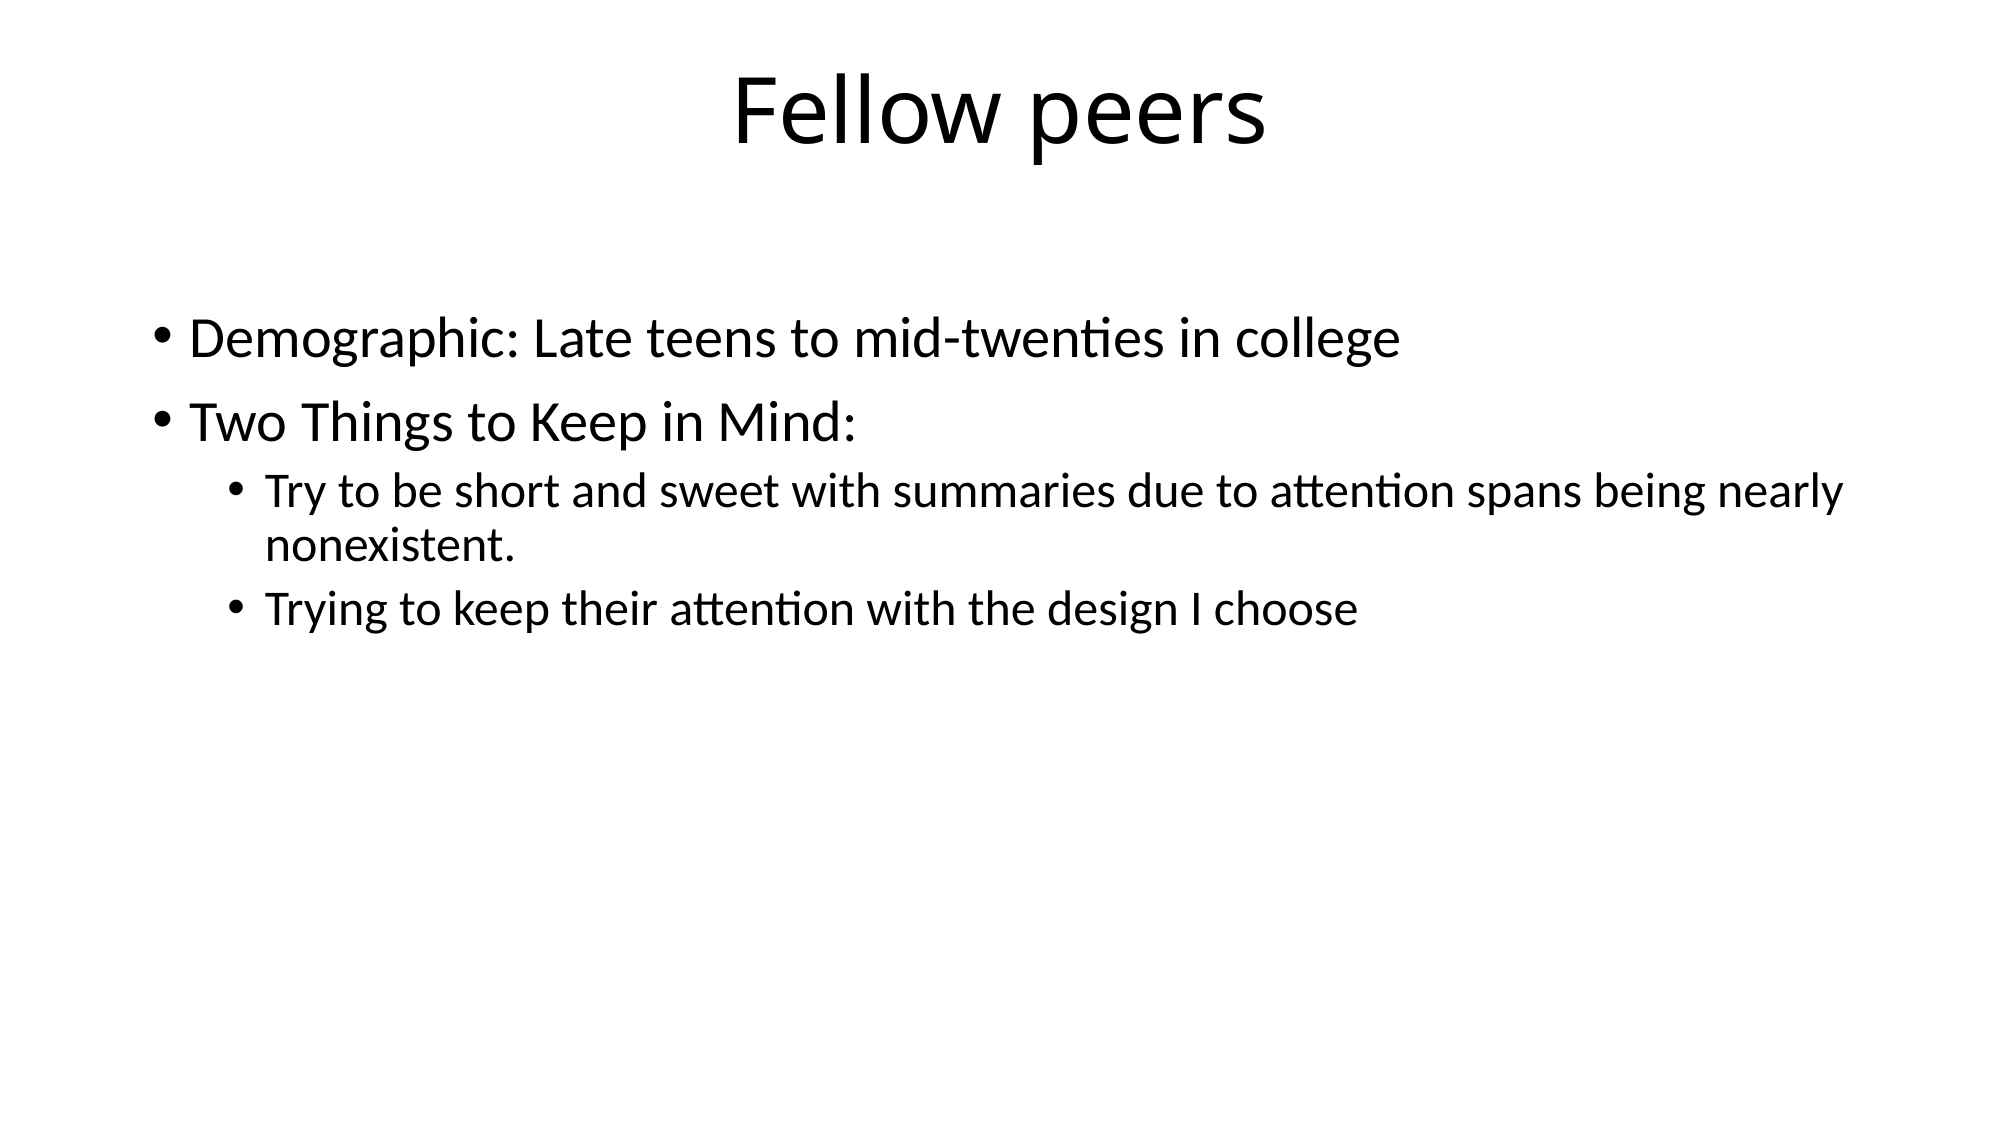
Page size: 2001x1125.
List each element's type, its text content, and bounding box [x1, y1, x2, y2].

title Fellow peers [137, 59, 1863, 278]
list Demographic: Late teens to mid-twenties in college Two Things to Keep in Mind: Try to be short and sweet with summaries due to attention spans being nearly nonexistent. Trying to keep their attention with the design I choose [137, 299, 1863, 1014]
